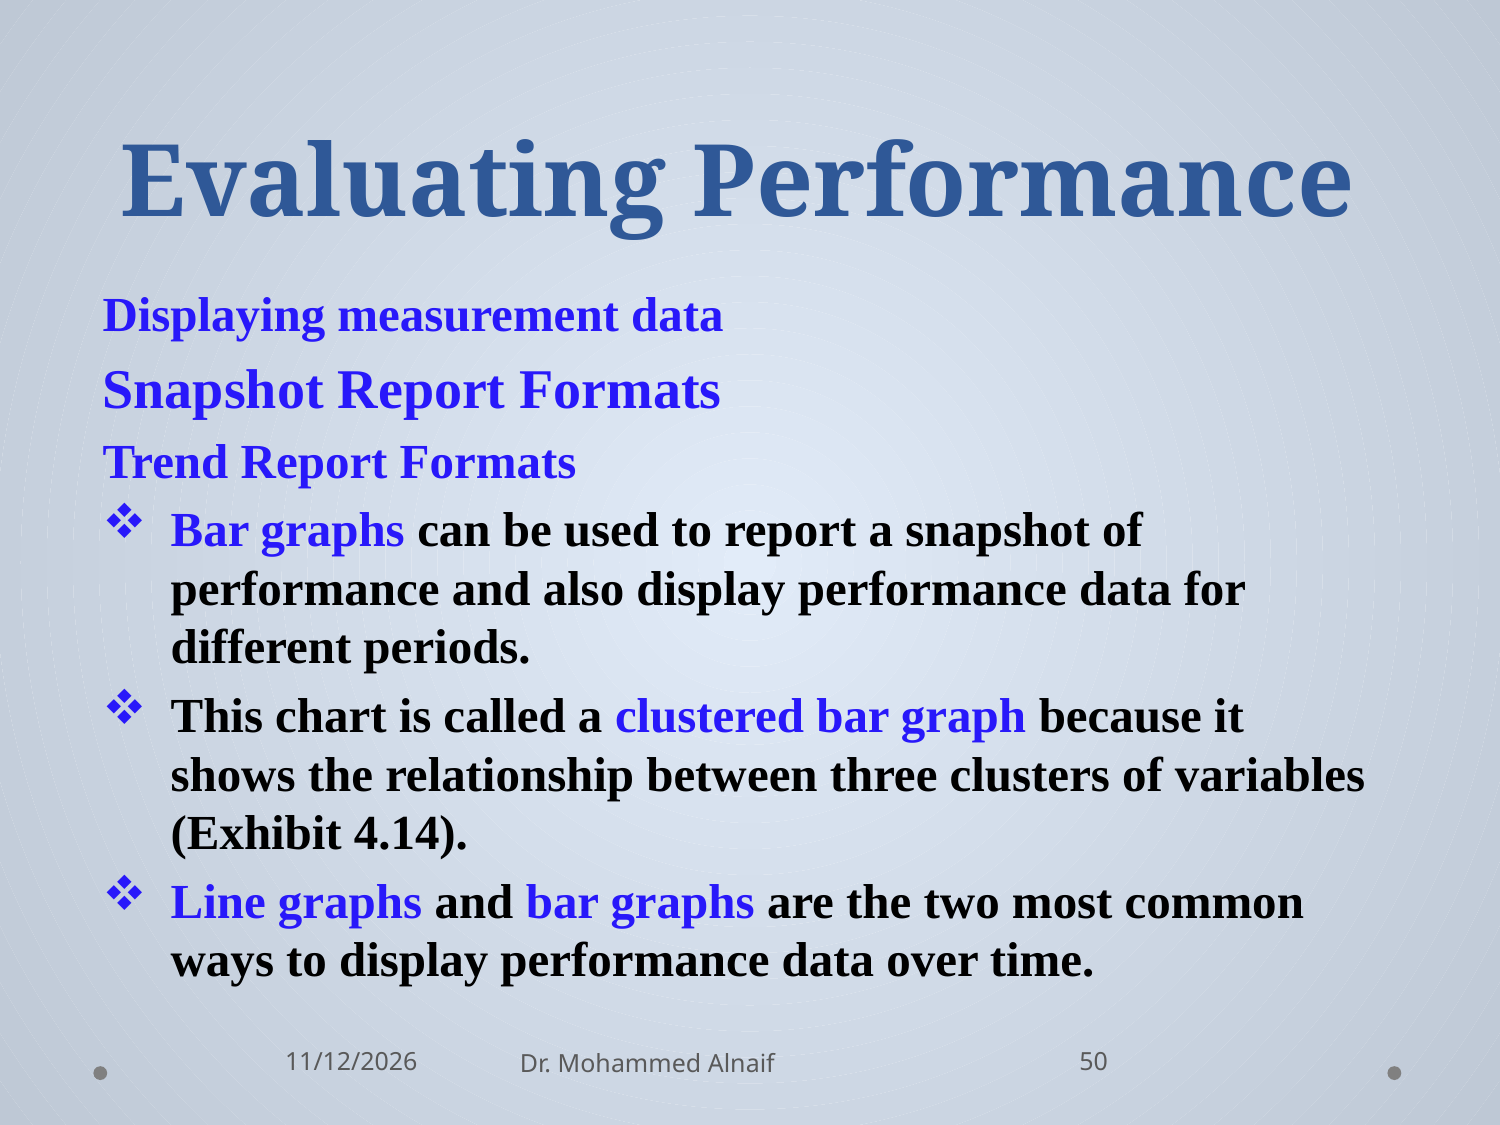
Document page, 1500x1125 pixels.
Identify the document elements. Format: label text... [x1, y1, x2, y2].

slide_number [75, 1025, 425, 1100]
title Evaluating Performance [100, 78, 1376, 244]
subtitle Displaying measurement data Snapshot Report Formats Trend Report Formats Bar graphs can be used to report a snapshot of performance and also display performance data for different periods. This chart is called a clustered bar graph because it shows the relationship between three clusters of variables (Exhibit 4.14). Line graphs and bar graphs are the two most common ways to display performance data over time. [87, 275, 1388, 1001]
slide_number 50 [1074, 1025, 1425, 1100]
footer Dr. Mohammed Alnaif [512, 1025, 988, 1100]
